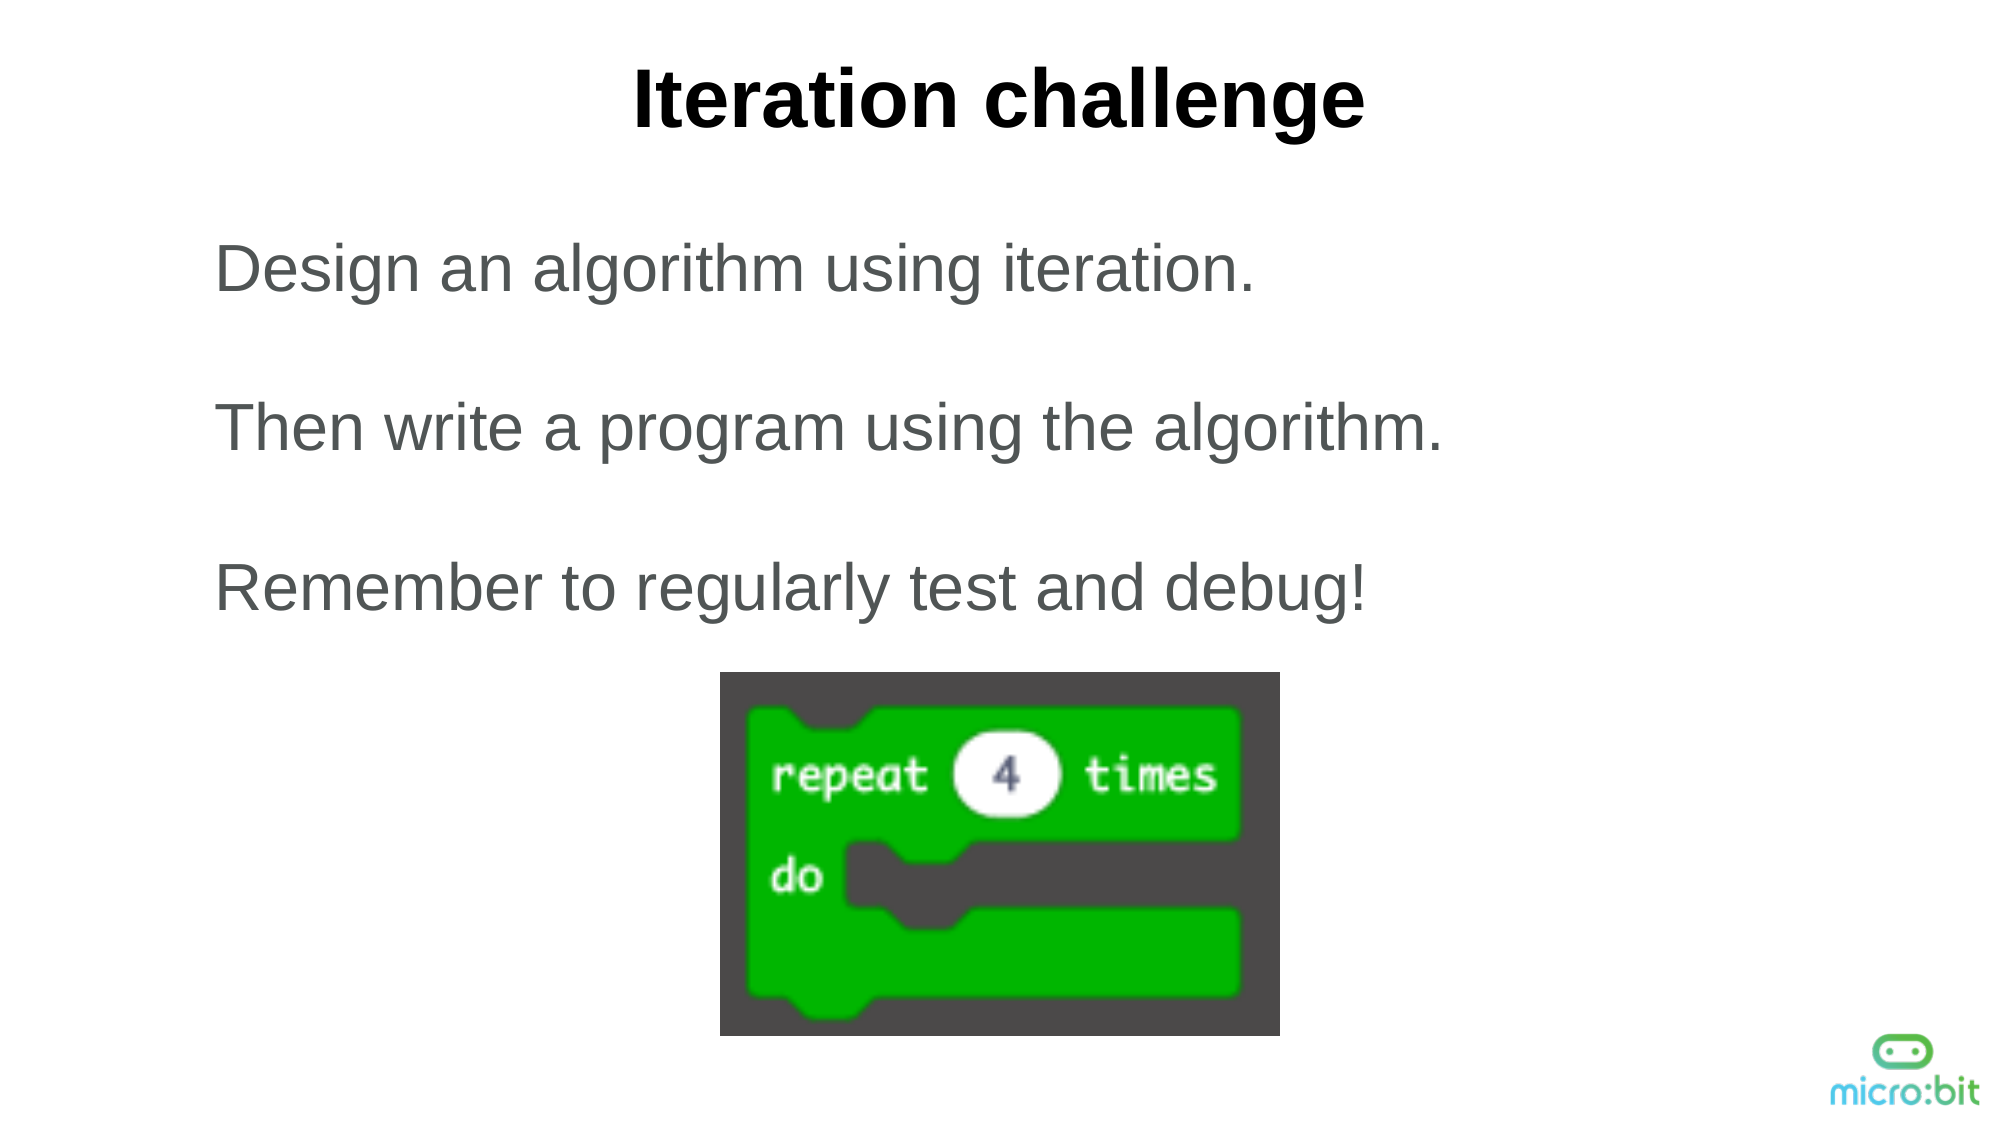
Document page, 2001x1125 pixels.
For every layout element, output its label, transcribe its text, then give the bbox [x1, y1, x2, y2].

text_box Iteration challenge Design an algorithm using iteration. Then write a program using the algorithm. Remember to regularly test and debug! [124, 30, 1876, 854]
picture [1830, 1029, 1980, 1106]
picture [719, 672, 1280, 1036]
